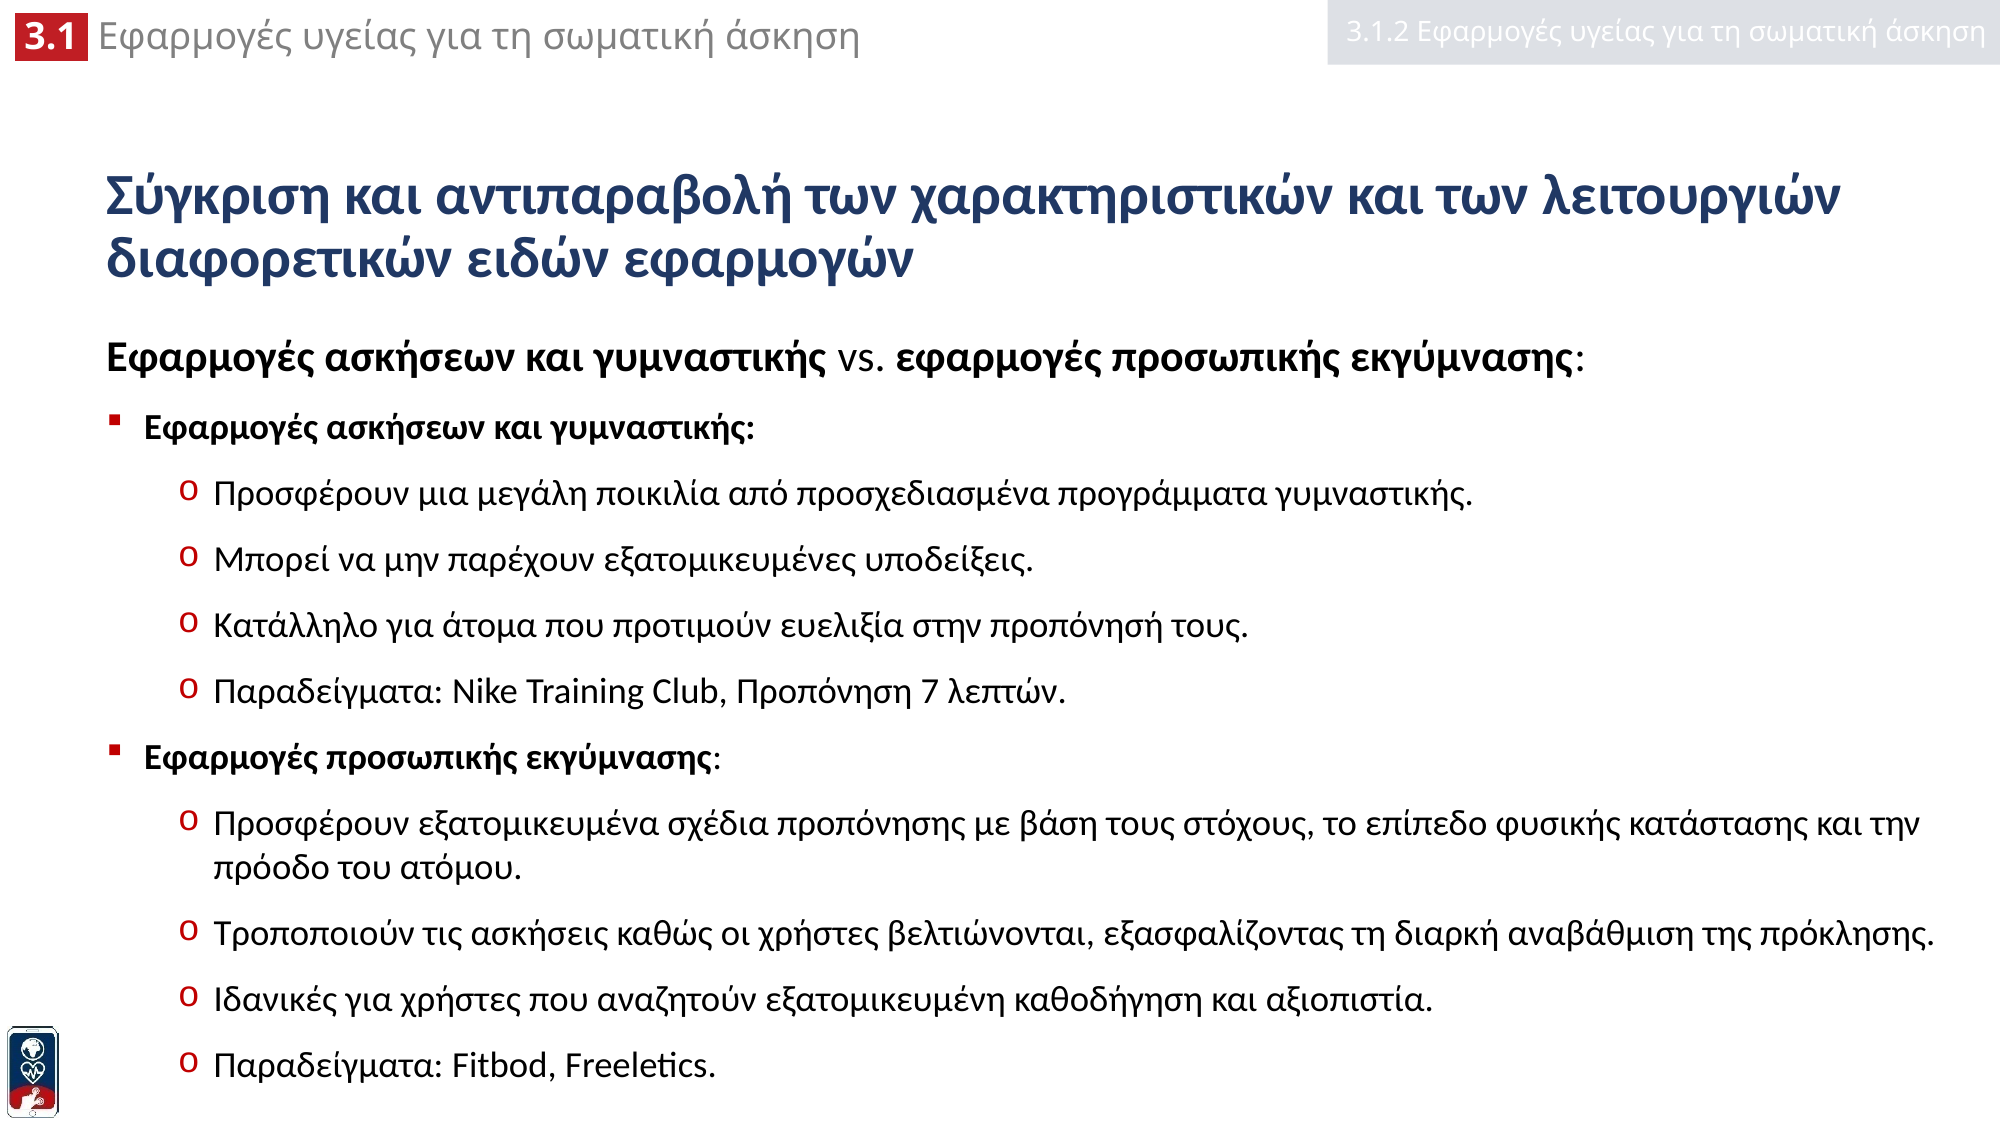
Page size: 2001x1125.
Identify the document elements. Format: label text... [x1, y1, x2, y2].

title Σύγκριση και αντιπαραβολή των χαρακτηριστικών και των λειτουργιών διαφορετικών ειδών εφαρμογών [91, 177, 1906, 277]
picture [7, 1026, 59, 1118]
list Εφαρμογές ασκήσεων και γυμναστικής vs. εφαρμογές προσωπικής εκγύμνασης: Εφαρμογές ασκήσεων και γυμναστικής: Προσφέρουν μια μεγάλη ποικιλία από προσχεδιασμένα προγράμματα γυμναστικής. Μπορεί να μην παρέχουν εξατομικευμένες υποδείξεις. Κατάλληλο για άτομα που προτιμούν ευελιξία στην προπόνησή τους. Παραδείγματα: Nike Training Club, Προπόνηση 7 λεπτών. Εφαρμογές προσωπικής εκγύμνασης: Προσφέρουν εξατομικευμένα σχέδια προπόνησης με βάση τους στόχους, το επίπεδο φυσικής κατάστασης και την πρόοδο του ατόμου. Τροποποιούν τις ασκήσεις καθώς οι χρήστες βελτιώνονται, εξασφαλίζοντας τη διαρκή αναβάθμιση της πρόκλησης. Ιδανικές για χρήστες που αναζητούν εξατομικευμένη καθοδήγηση και αξιοπιστία. Παραδείγματα: Fitbod, Freeletics. [91, 320, 1980, 1125]
text_box 3.1.2 Εφαρμογές υγείας για τη σωματική άσκηση [1327, 0, 2000, 65]
